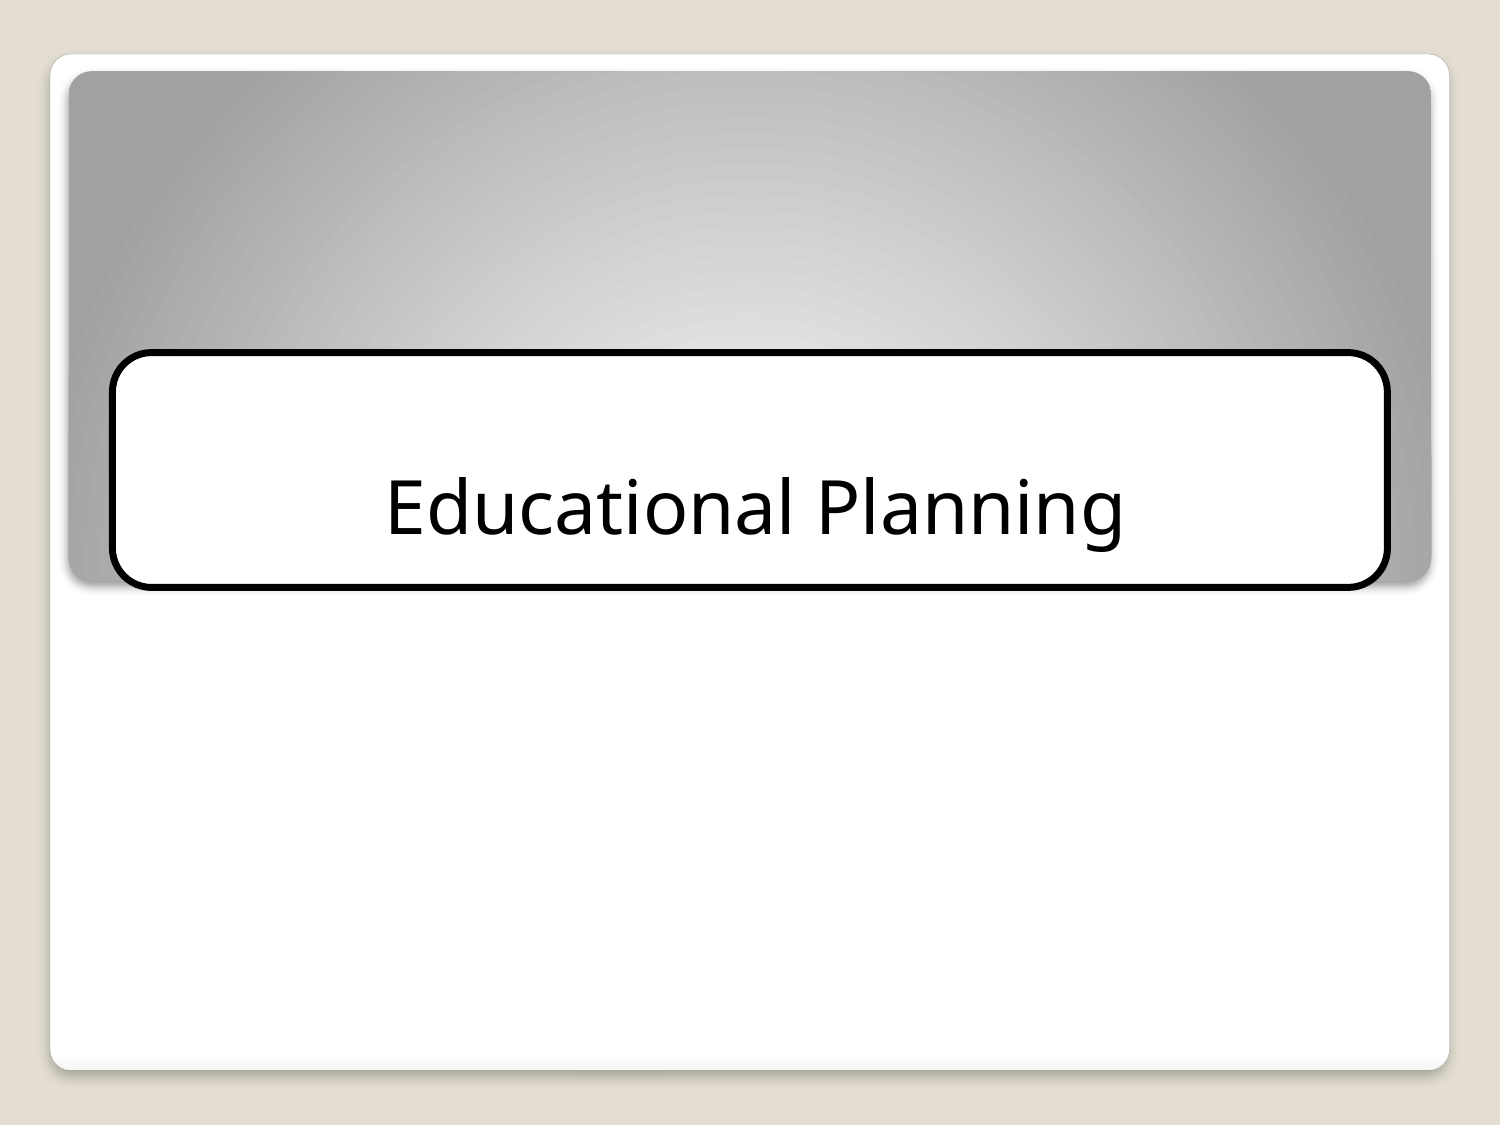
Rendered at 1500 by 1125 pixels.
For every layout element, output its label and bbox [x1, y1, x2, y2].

text_box [112, 349, 1388, 591]
